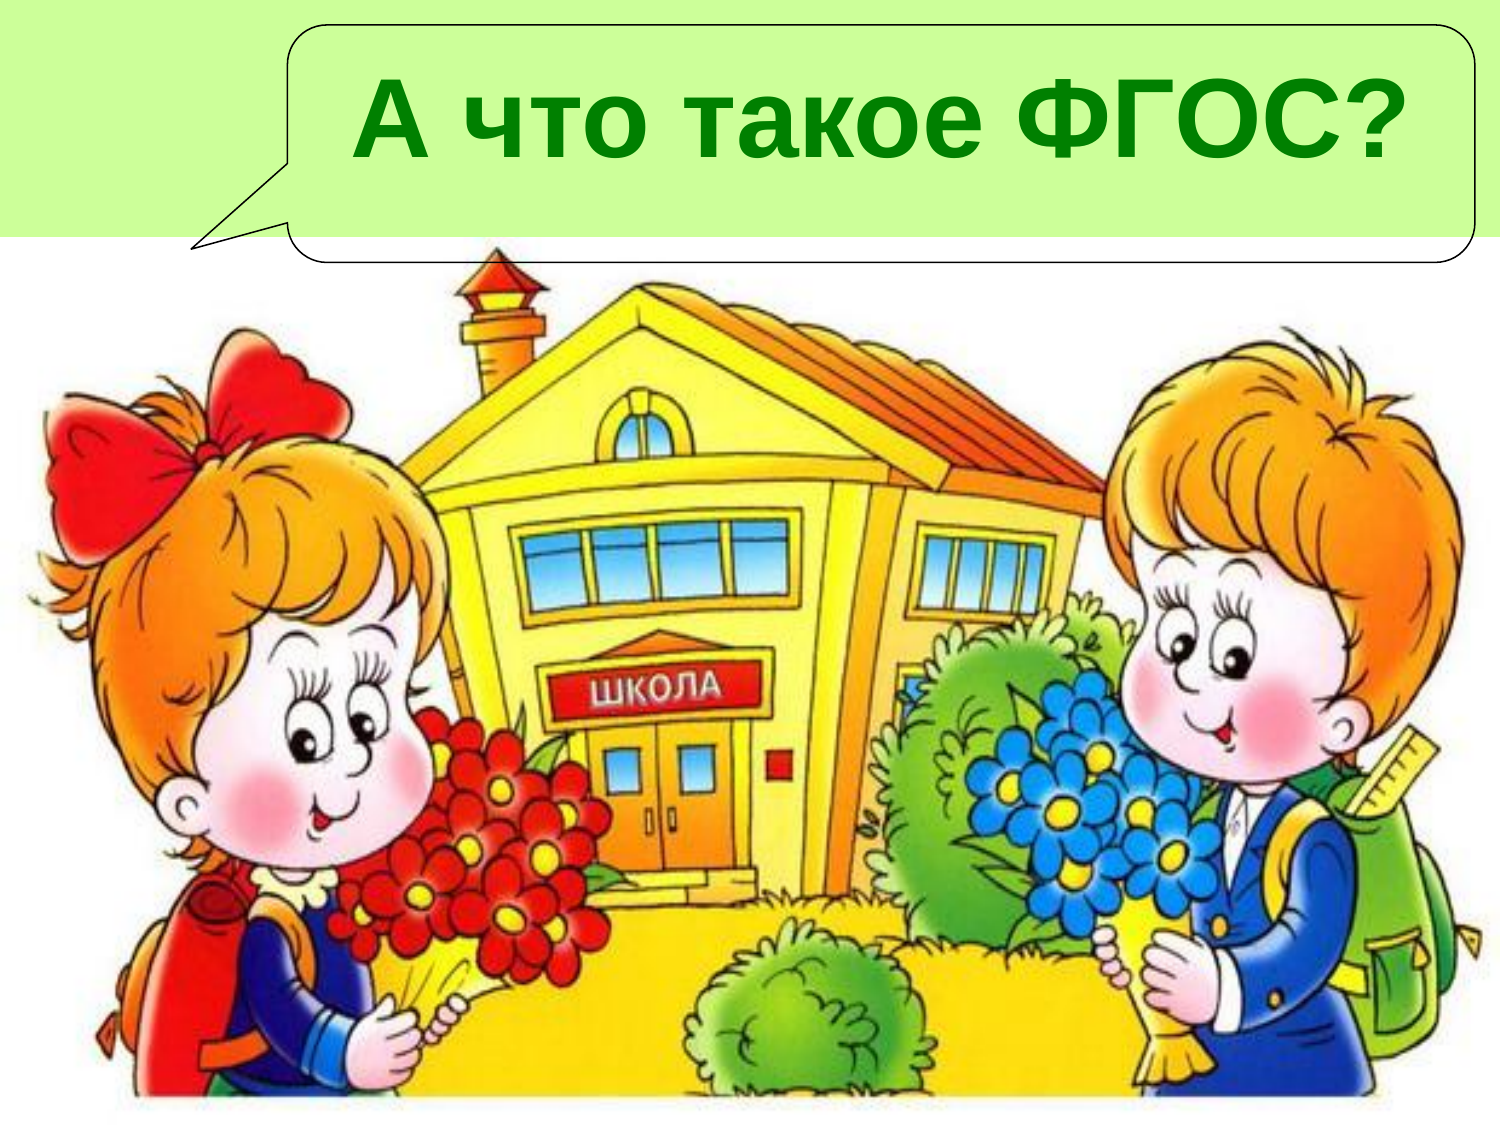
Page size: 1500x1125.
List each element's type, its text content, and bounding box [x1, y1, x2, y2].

text_box [206, 186, 262, 235]
text_box А что такое ФГОС? [262, 37, 1500, 237]
text_box [298, 24, 1464, 37]
picture [0, 237, 1500, 1125]
